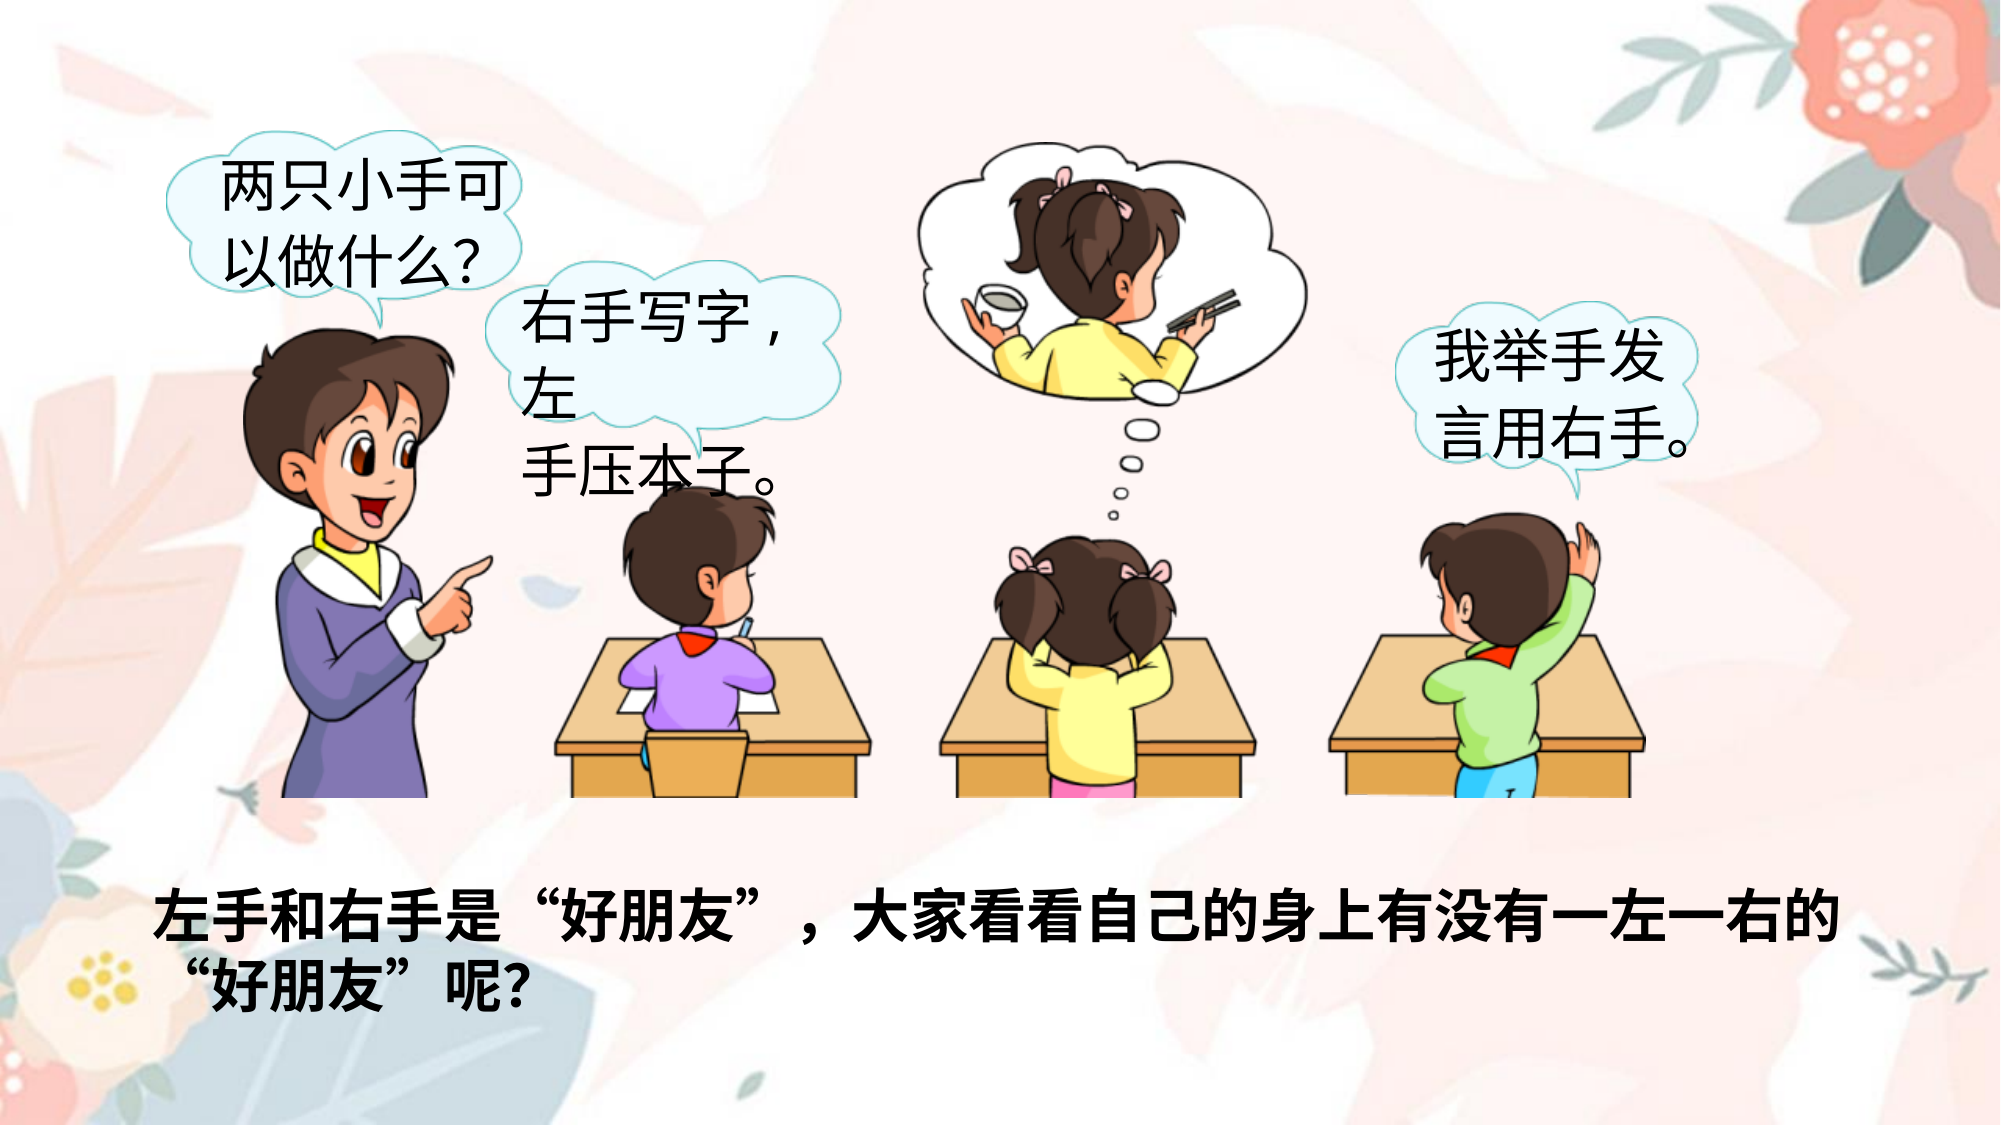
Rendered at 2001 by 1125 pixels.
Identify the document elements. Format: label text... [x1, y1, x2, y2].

text_box 左手和右手是“好朋友”，大家看看自己的身上有没有一左一右的“好朋友”呢？ [138, 872, 1917, 1027]
picture [0, 0, 2001, 1125]
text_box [485, 260, 870, 461]
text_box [166, 130, 531, 331]
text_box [1394, 301, 1745, 502]
